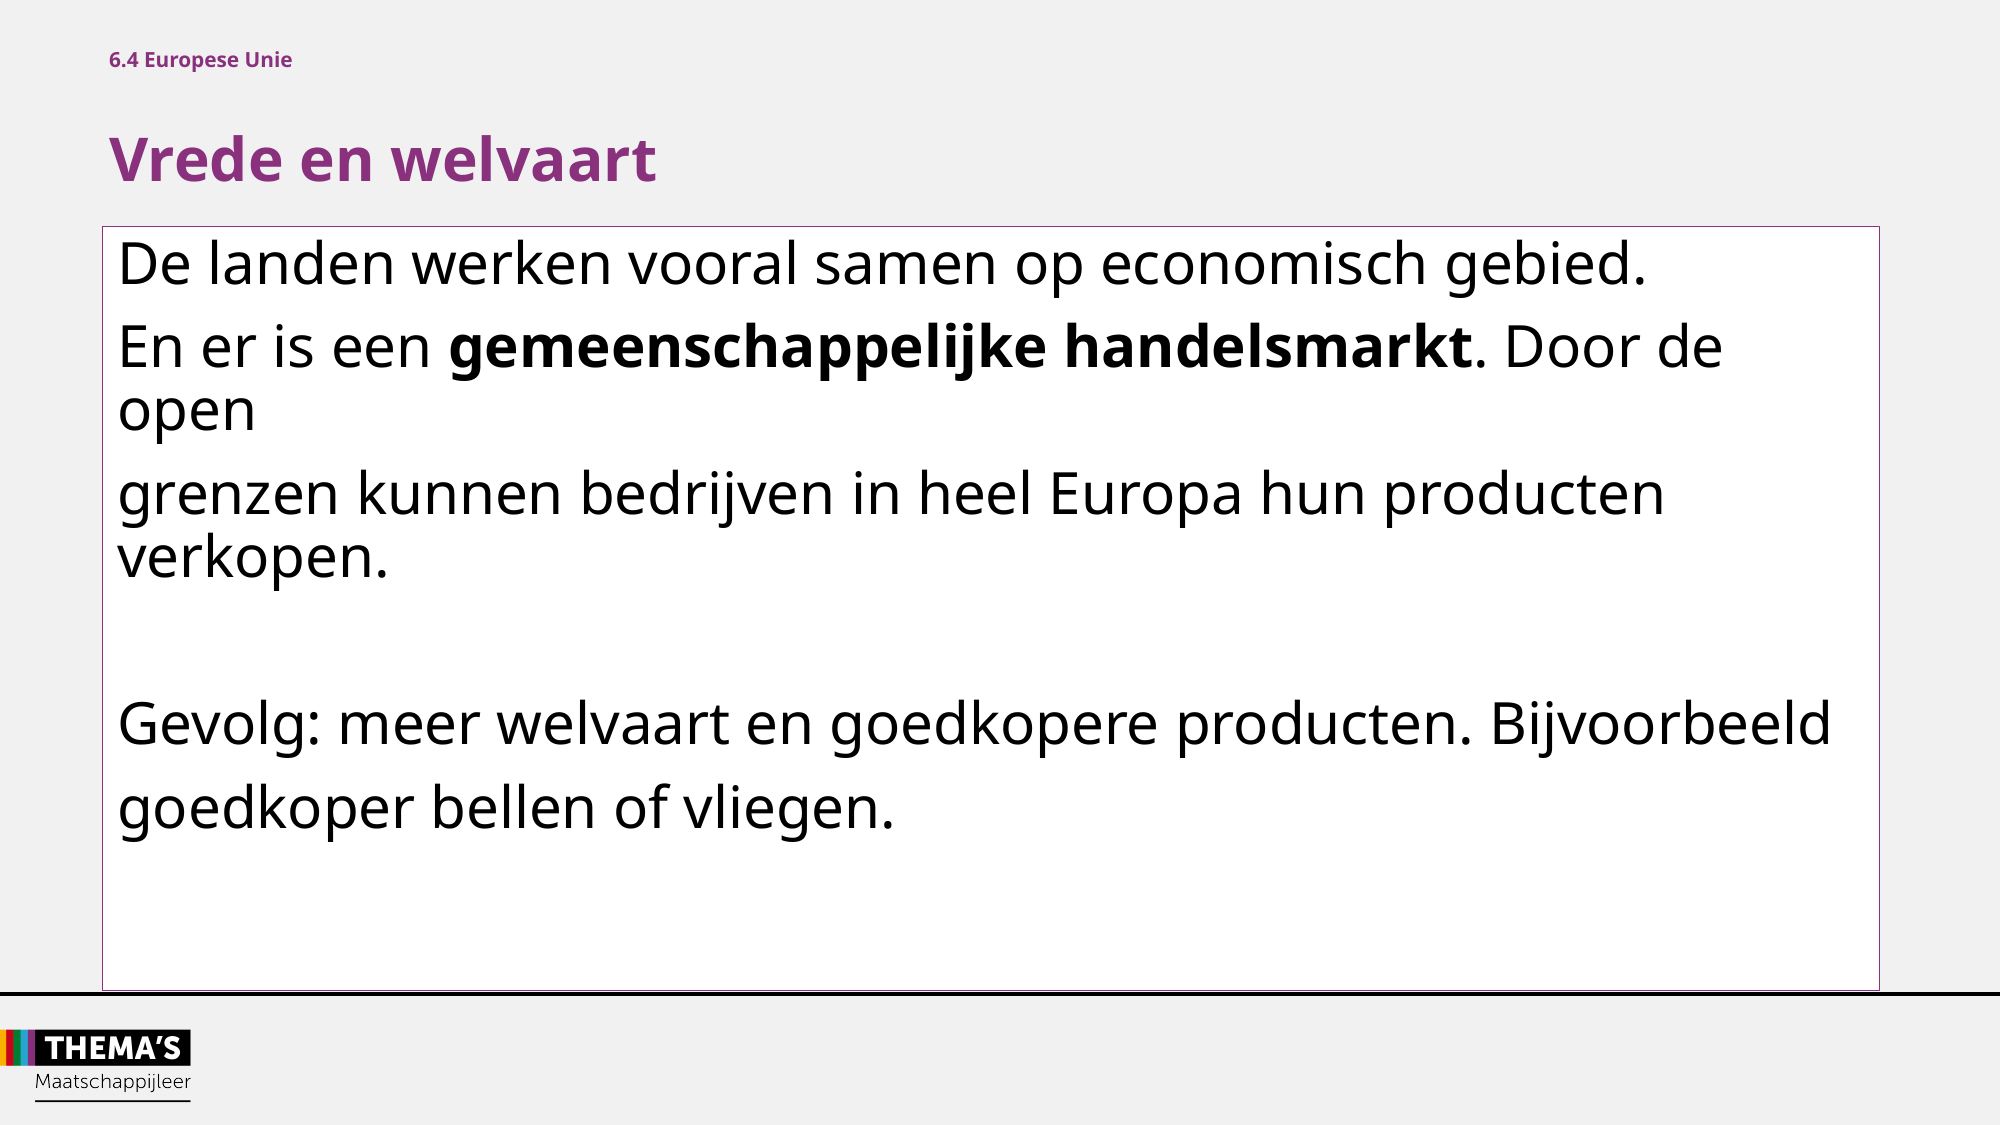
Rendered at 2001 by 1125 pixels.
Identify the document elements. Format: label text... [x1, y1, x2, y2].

list 6.4 Europese Unie [94, 33, 941, 88]
list De landen werken vooral samen op economisch gebied. En er is een gemeenschappelijke handelsmarkt. Door de open grenzen kunnen bedrijven in heel Europa hun producten verkopen. Gevolg: meer welvaart en goedkopere producten. Bijvoorbeeld goedkoper bellen of vliegen. [102, 226, 1880, 991]
picture [0, 993, 203, 1125]
list Vrede en welvaart [94, 114, 1879, 205]
